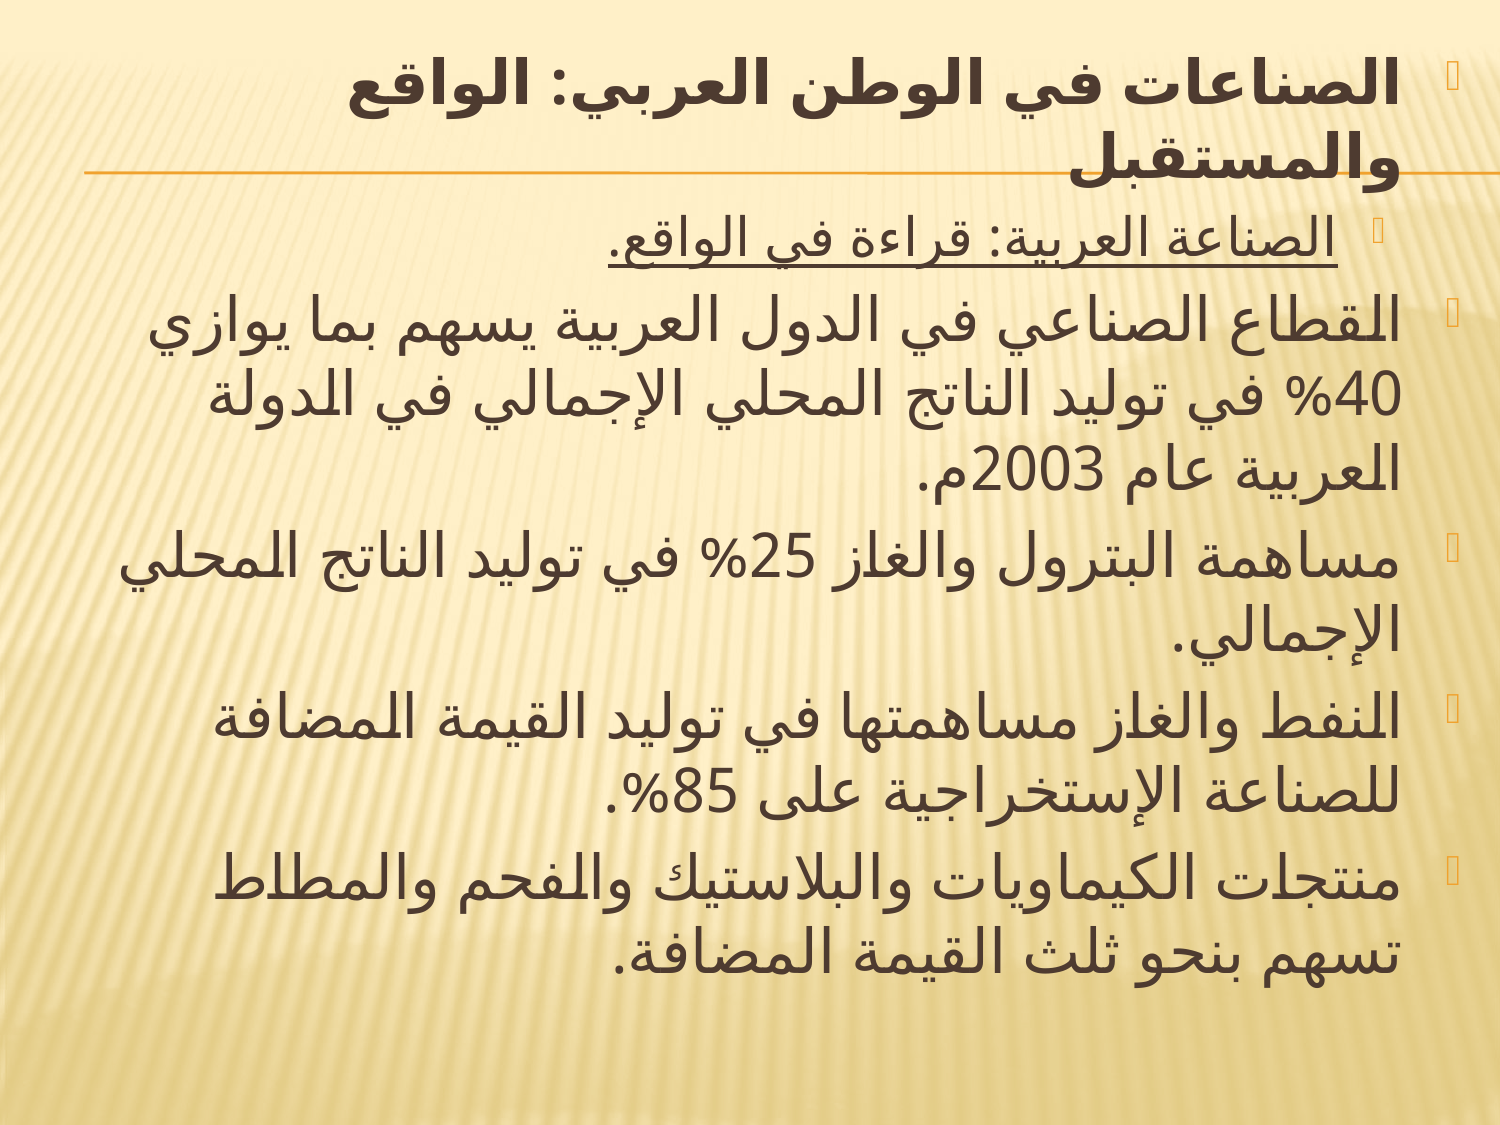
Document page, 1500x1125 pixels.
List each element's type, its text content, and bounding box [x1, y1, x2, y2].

list الصناعات في الوطن العربي: الواقع والمستقبل الصناعة العربية: قراءة في الواقع. القطاع الصناعي في الدول العربية يسهم بما يوازي 40% في توليد الناتج المحلي الإجمالي في الدولة العربية عام 2003م. مساهمة البترول والغاز 25% في توليد الناتج المحلي الإجمالي. النفط والغاز مساهمتها في توليد القيمة المضافة للصناعة الإستخراجية على 85%. منتجات الكيماويات والبلاستيك والفحم والمطاط تسهم بنحو ثلث القيمة المضافة. [50, 35, 1475, 998]
